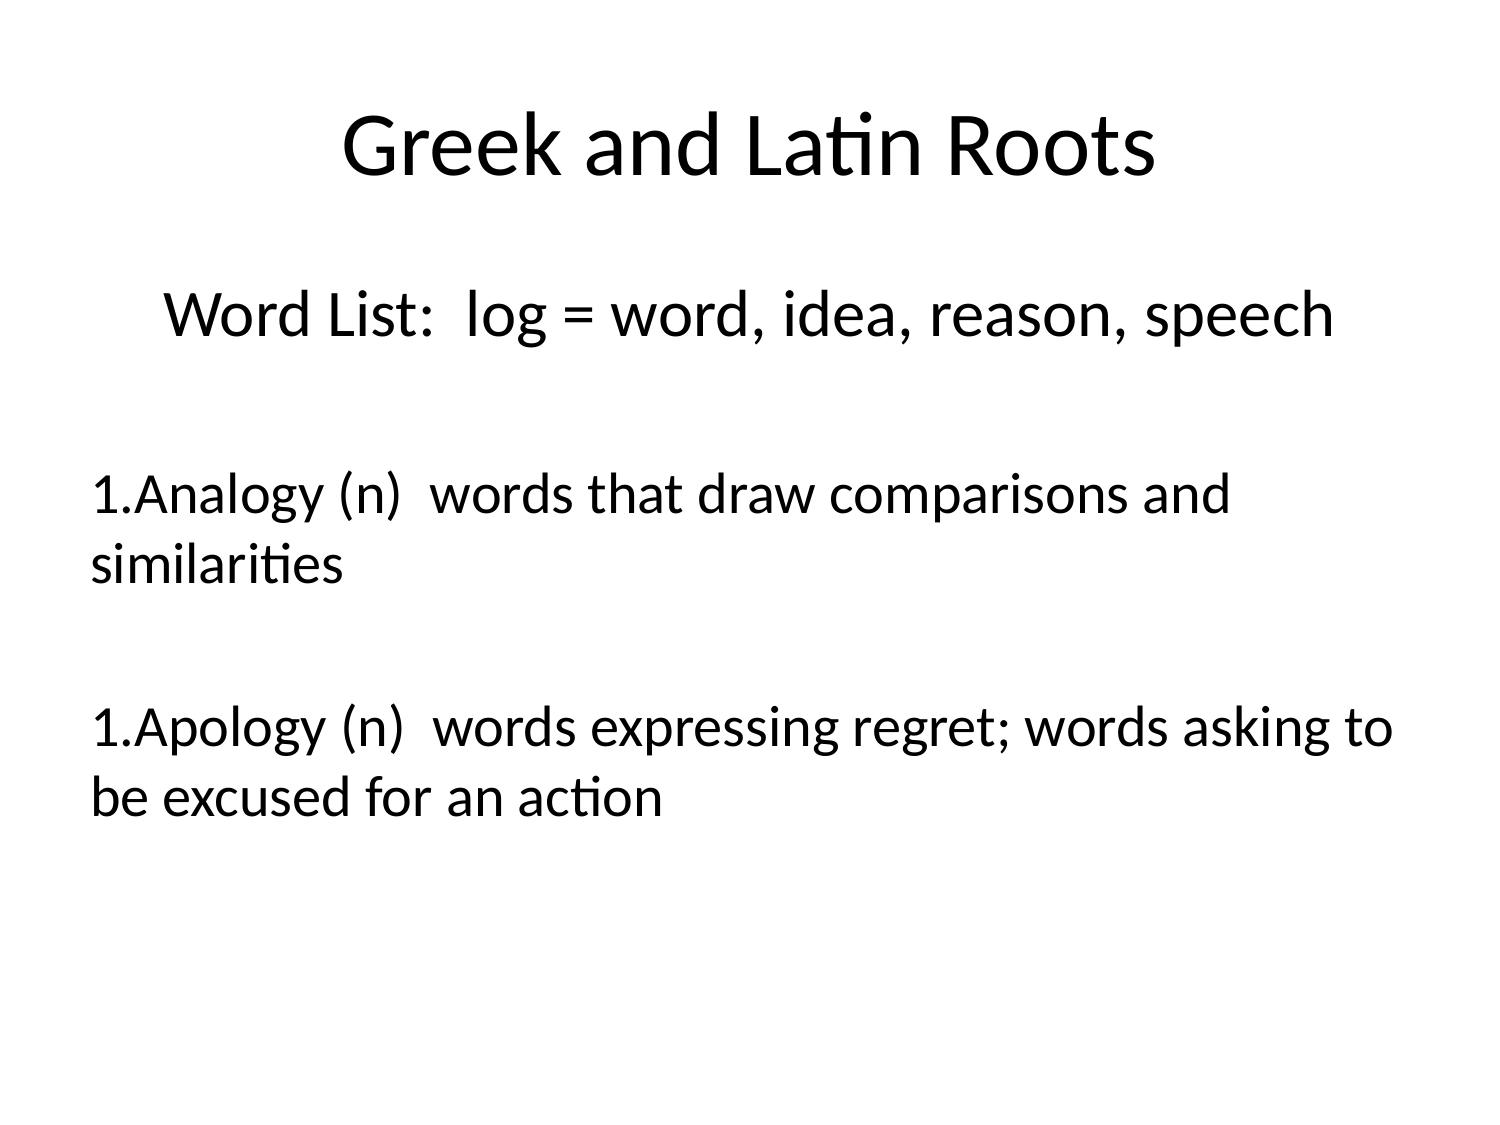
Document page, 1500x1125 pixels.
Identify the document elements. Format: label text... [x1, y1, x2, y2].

list Word List: log = word, idea, reason, speech 1.Analogy (n) words that draw comparisons and similarities 1.Apology (n) words expressing regret; words asking to be excused for an action [75, 262, 1425, 1005]
title Greek and Latin Roots [75, 45, 1425, 233]
